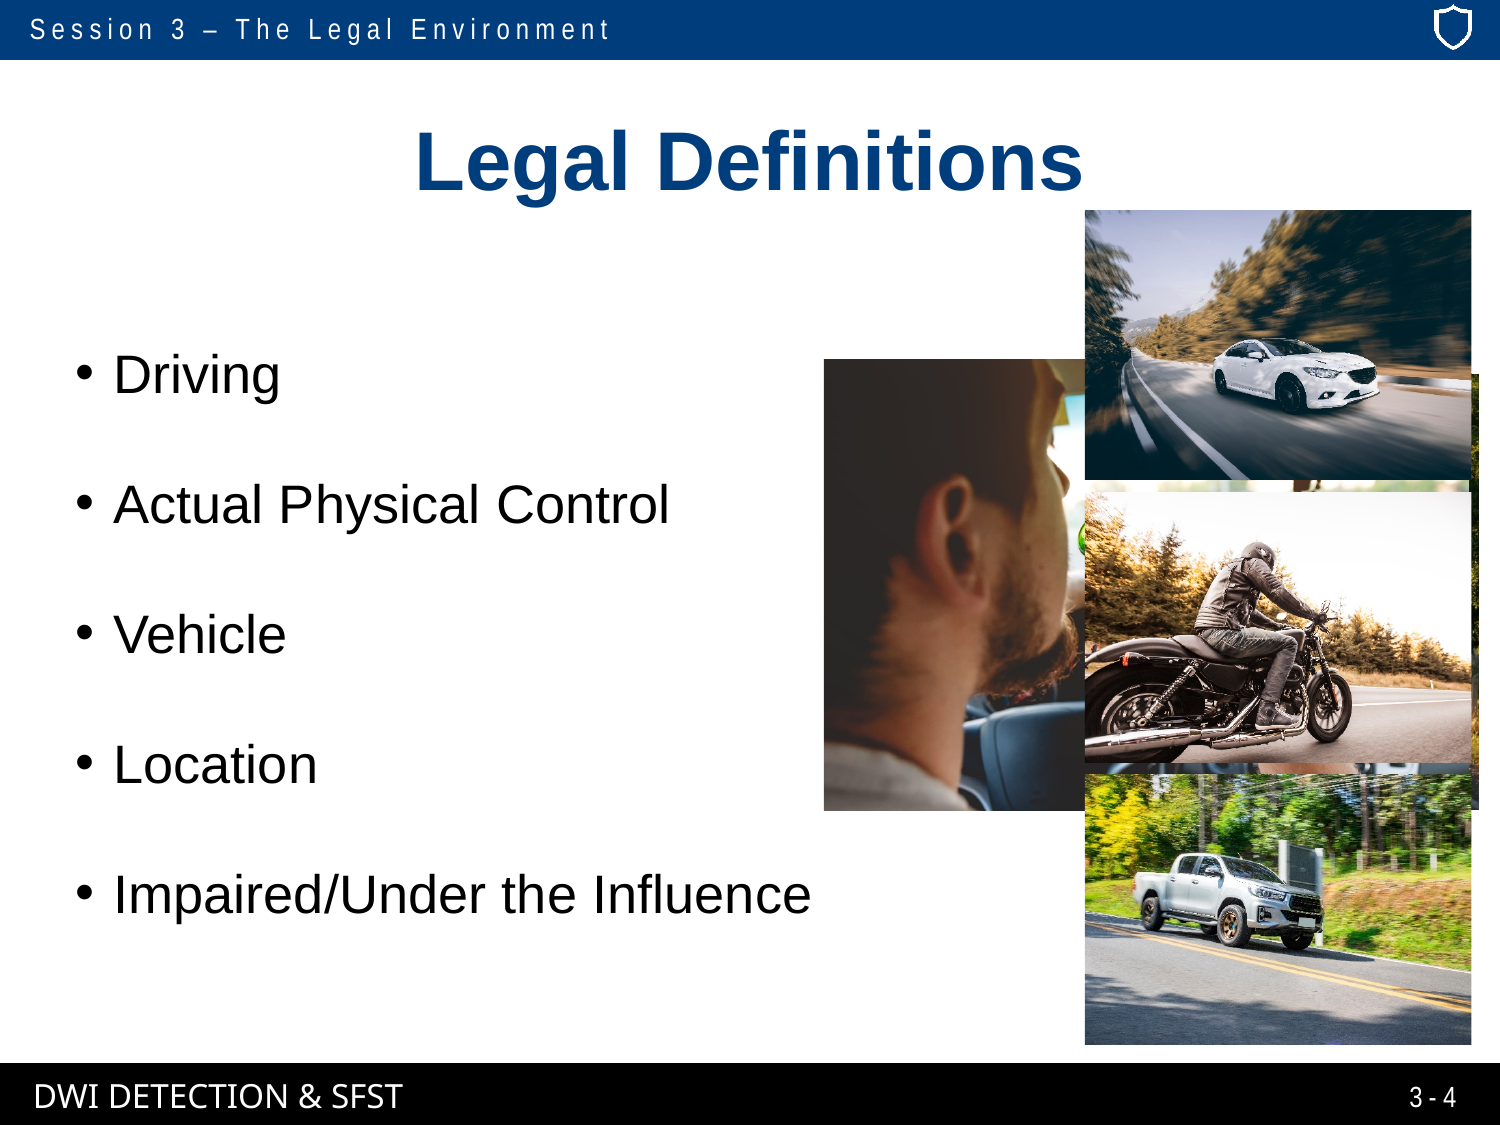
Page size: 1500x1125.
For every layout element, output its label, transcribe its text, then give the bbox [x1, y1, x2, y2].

list Driving Actual Physical Control Vehicle Location Impaired/Under the Influence [75, 274, 1079, 980]
picture [823, 209, 1479, 1045]
picture [1434, 4, 1472, 50]
slide_number 3-4 [1121, 1065, 1472, 1125]
title Legal Definitions [75, 104, 1425, 210]
